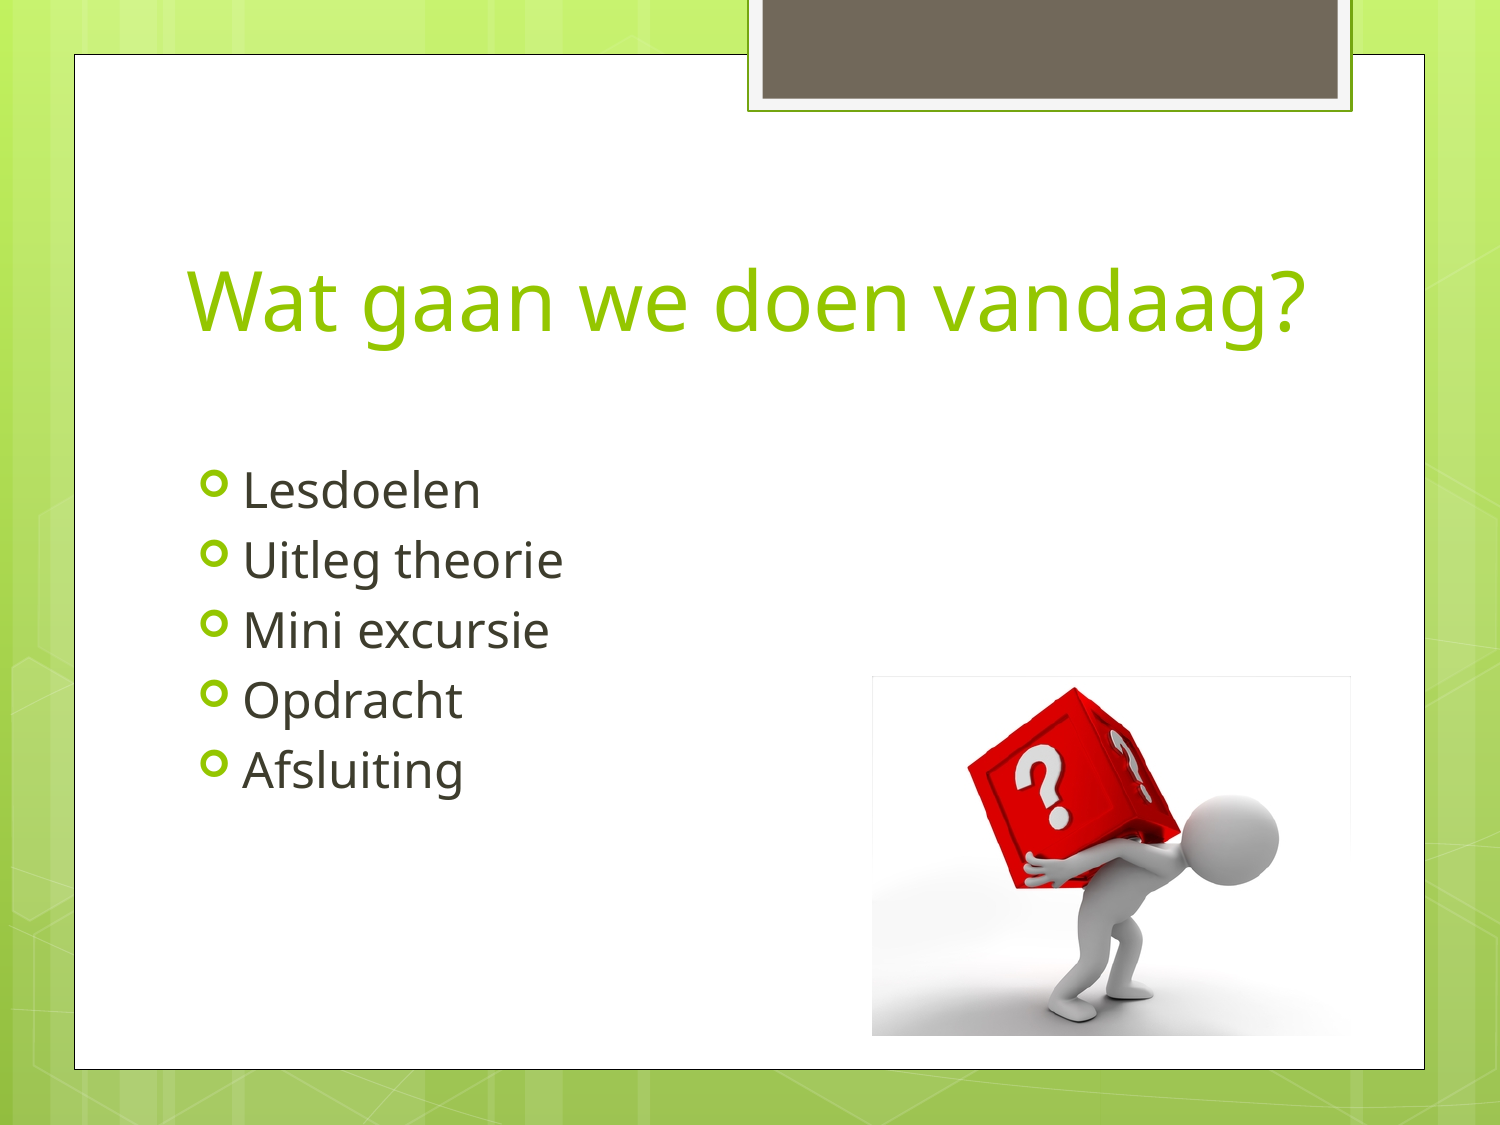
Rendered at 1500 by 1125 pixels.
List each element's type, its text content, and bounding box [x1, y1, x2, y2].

list Lesdoelen Uitleg theorie Mini excursie Opdracht Afsluiting [171, 381, 1283, 957]
title Wat gaan we doen vandaag? [171, 168, 1324, 357]
picture [871, 676, 1351, 1036]
